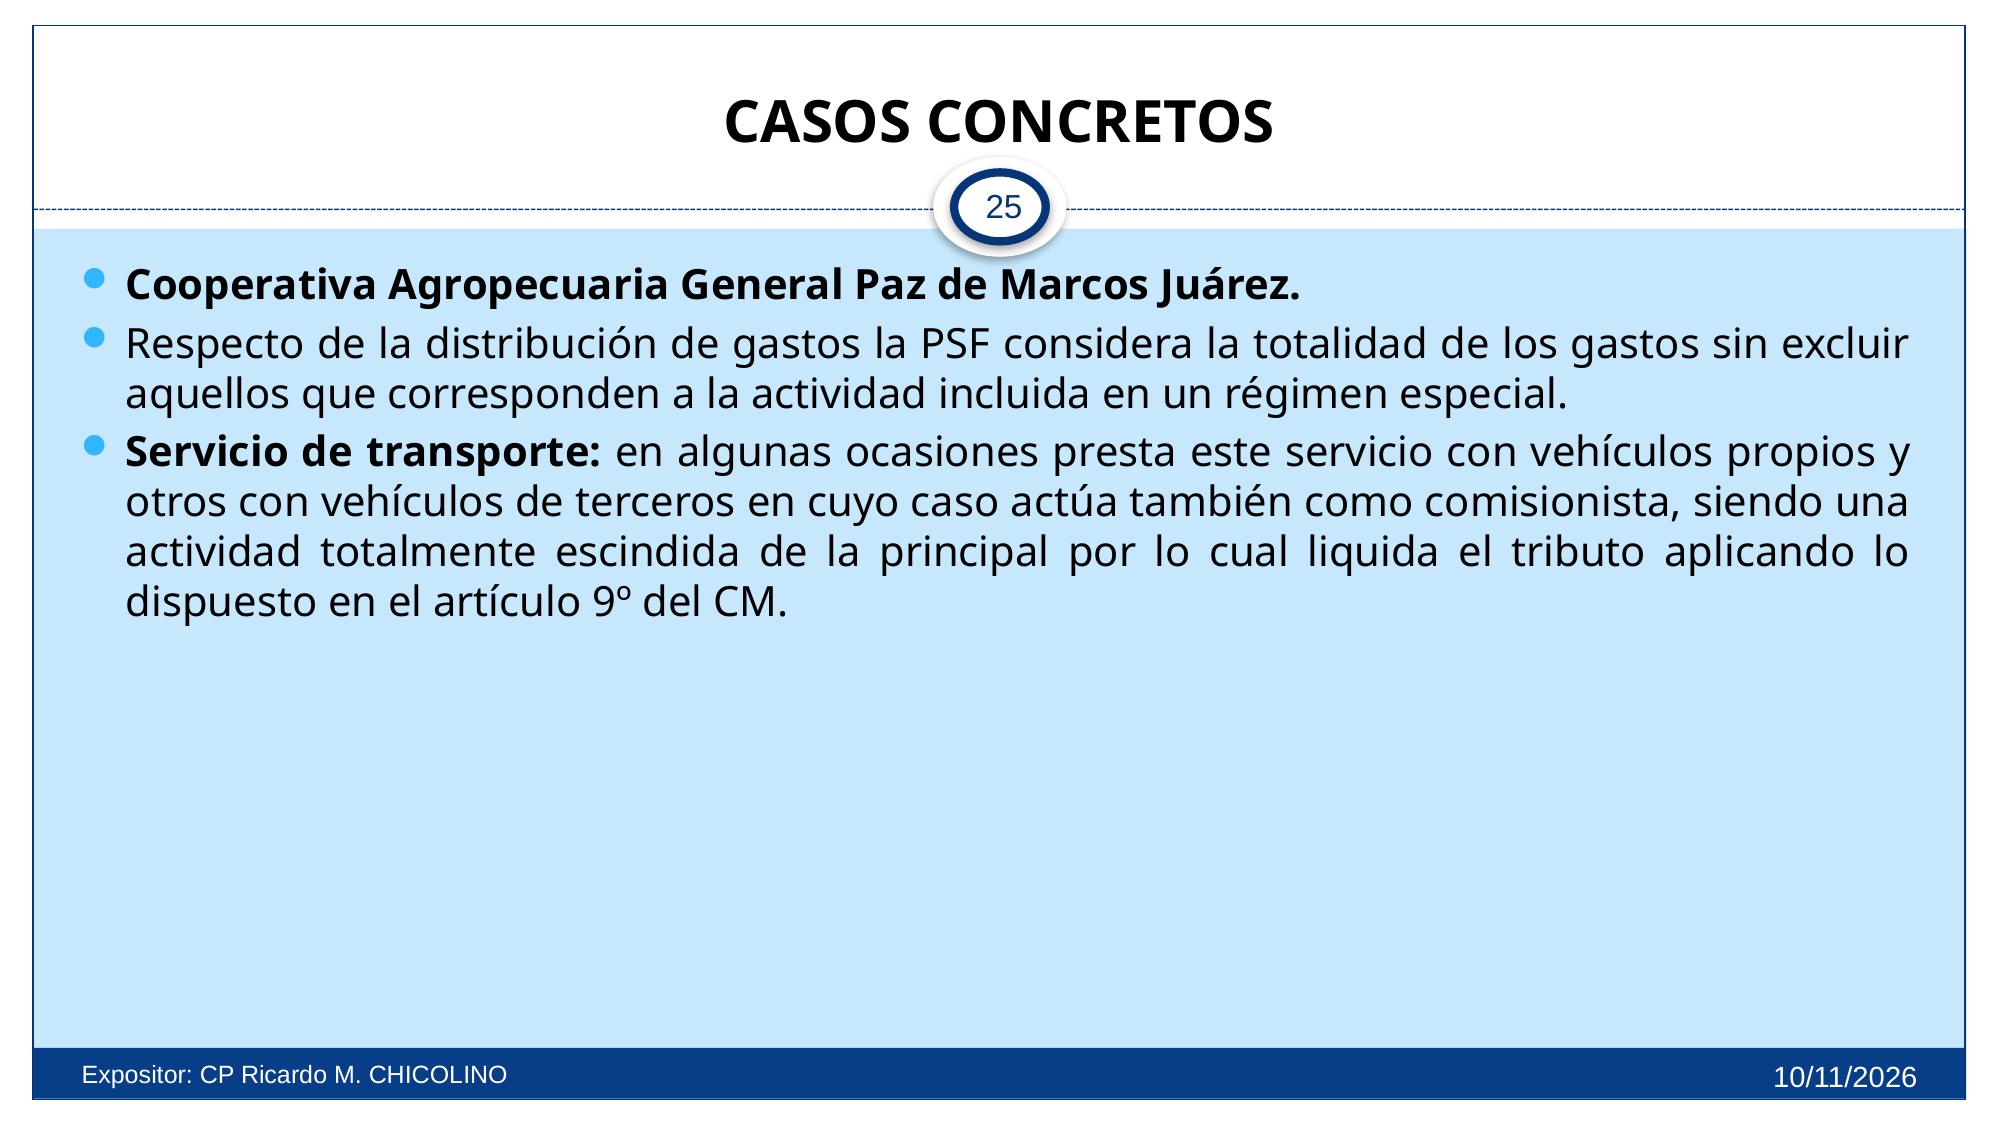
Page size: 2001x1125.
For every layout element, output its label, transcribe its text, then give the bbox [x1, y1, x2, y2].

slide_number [1266, 1050, 1933, 1111]
title CASOS CONCRETOS [65, 37, 1933, 162]
slide_number 25 [954, 168, 1055, 241]
footer Expositor: CP Ricardo M. CHICOLINO [66, 1051, 850, 1112]
list Cooperativa Agropecuaria General Paz de Marcos Juárez. Respecto de la distribución de gastos la PSF considera la totalidad de los gastos sin excluir aquellos que corresponden a la actividad incluida en un régimen especial. Servicio de transporte: en algunas ocasiones presta este servicio con vehículos propios y otros con vehículos de terceros en cuyo caso actúa también como comisionista, siendo una actividad totalmente escindida de la principal por lo cual liquida el tributo aplicando lo dispuesto en el artículo 9º del CM. [66, 250, 1926, 1001]
